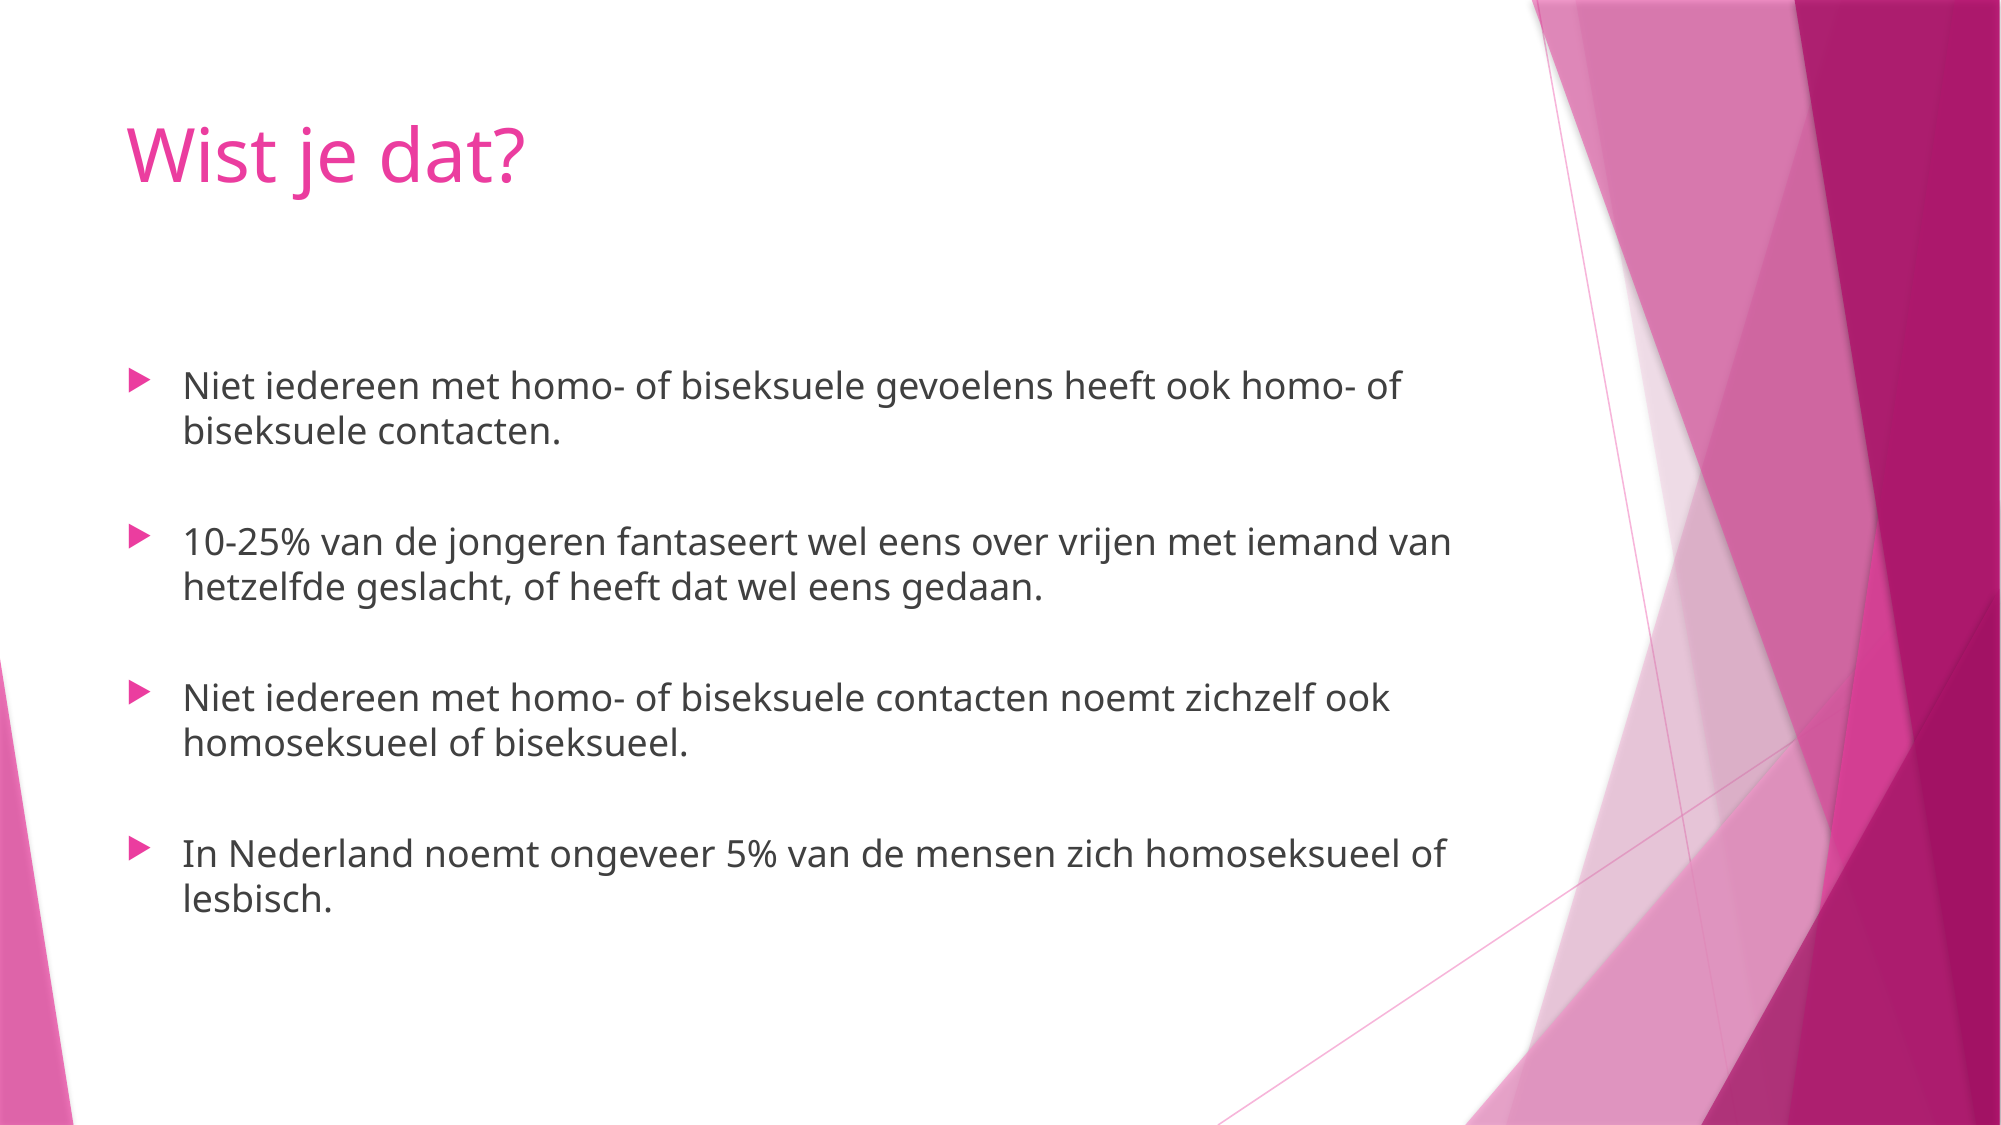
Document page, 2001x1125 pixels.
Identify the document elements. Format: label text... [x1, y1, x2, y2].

list Niet iedereen met homo- of biseksuele gevoelens heeft ook homo- of biseksuele contacten. 10-25% van de jongeren fantaseert wel eens over vrijen met iemand van hetzelfde geslacht, of heeft dat wel eens gedaan. Niet iedereen met homo- of biseksuele contacten noemt zichzelf ook homoseksueel of biseksueel. In Nederland noemt ongeveer 5% van de mensen zich homoseksueel of lesbisch. [111, 354, 1522, 992]
title Wist je dat? [111, 99, 1522, 317]
